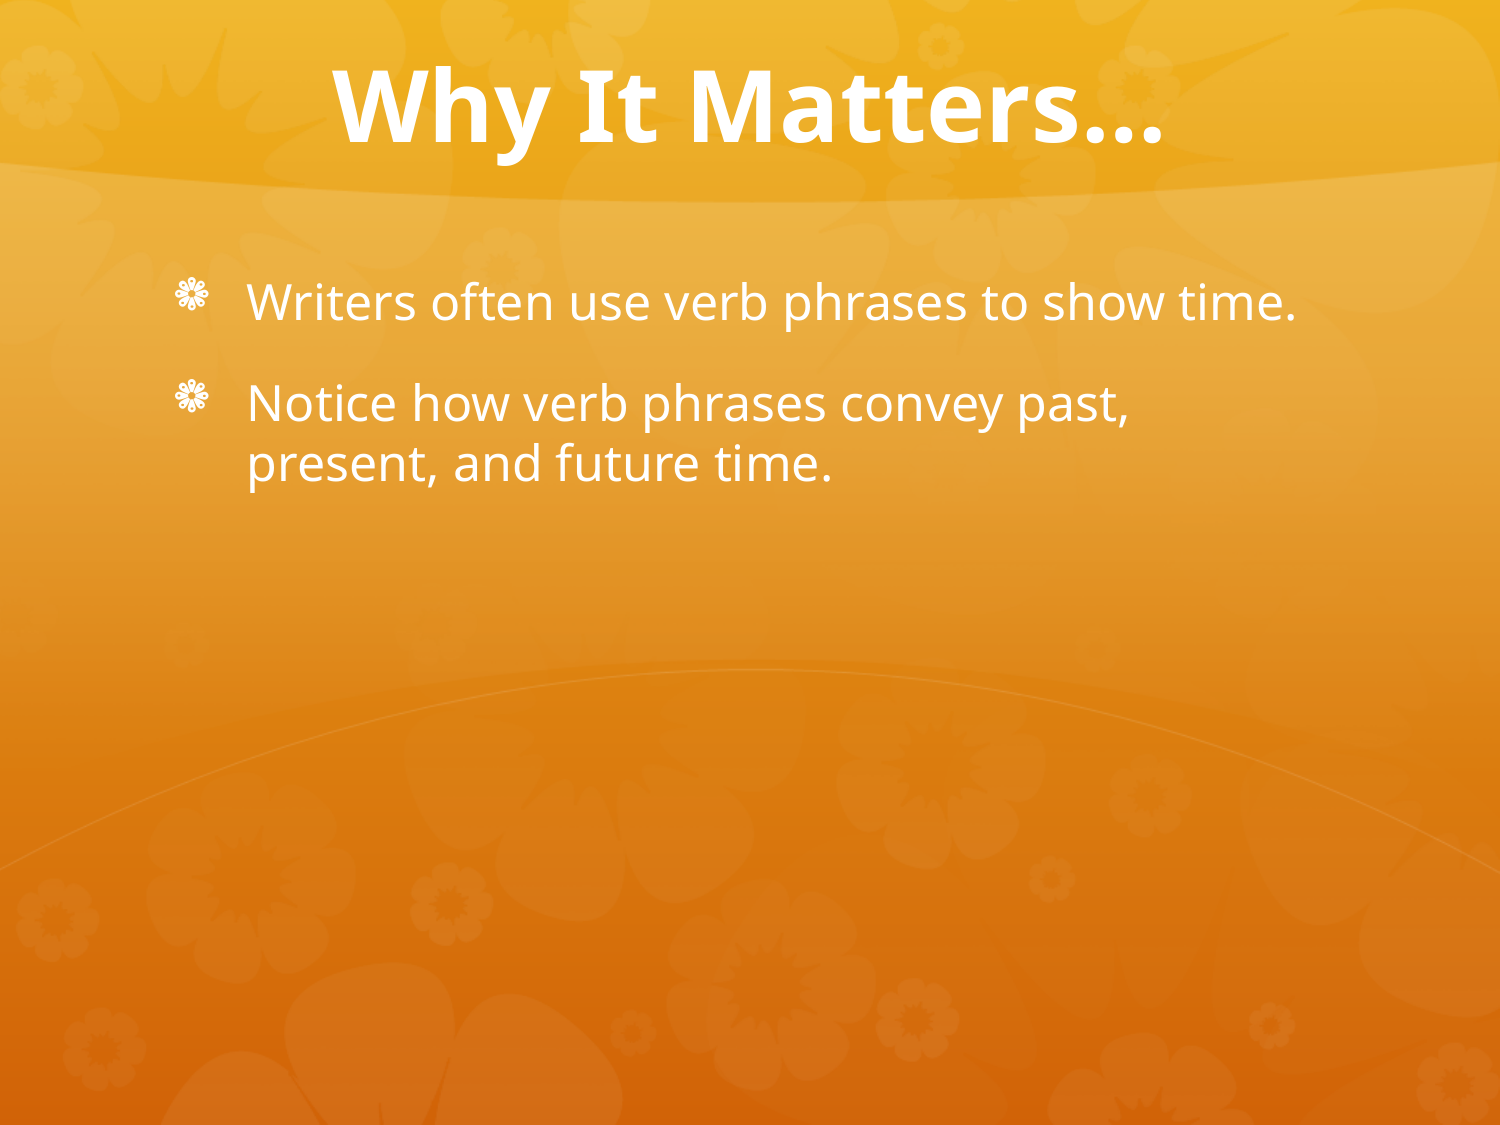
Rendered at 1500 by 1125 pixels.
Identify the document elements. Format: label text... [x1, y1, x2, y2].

title Why It Matters… [127, 14, 1372, 203]
list Writers often use verb phrases to show time. Notice how verb phrases convey past, present, and future time. [156, 262, 1344, 967]
picture [0, 0, 1500, 1125]
